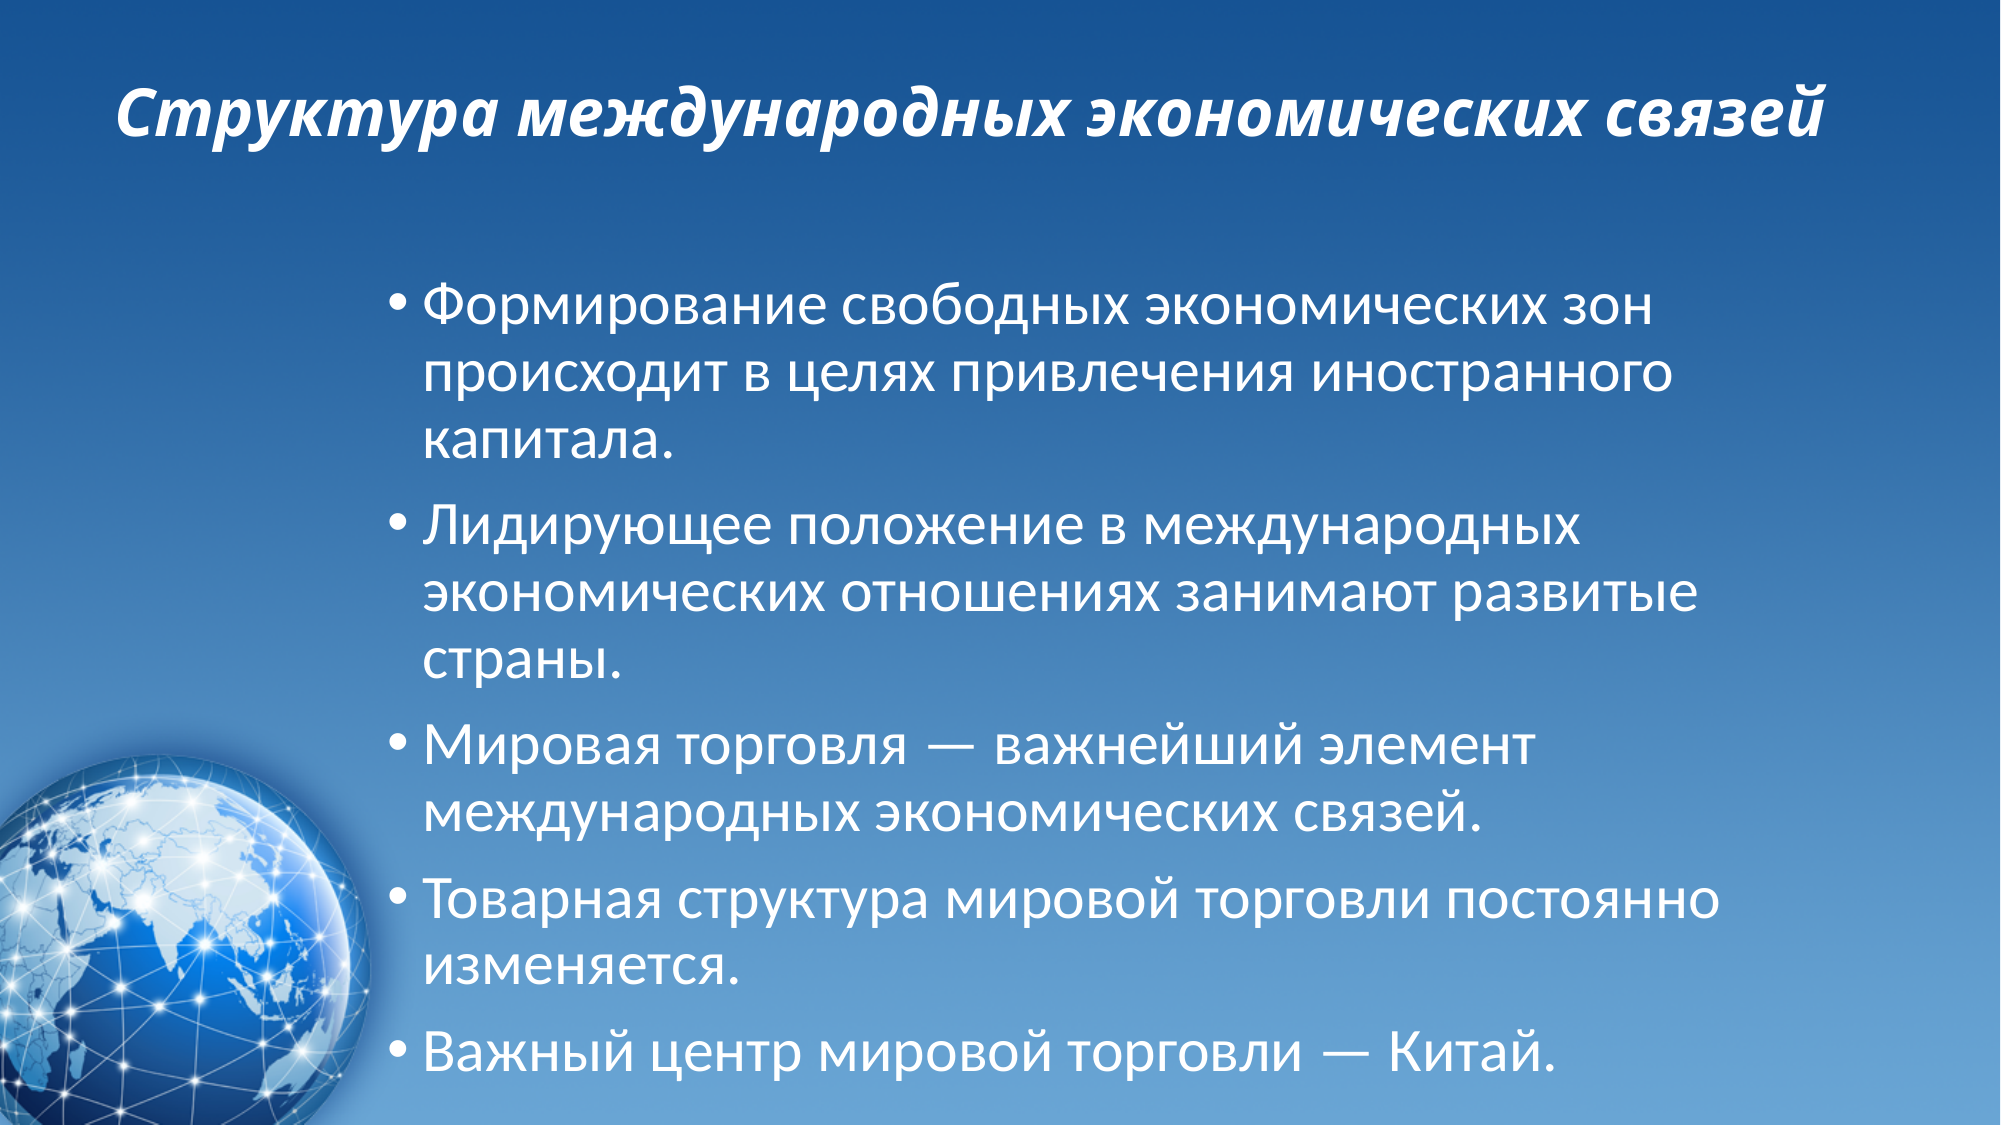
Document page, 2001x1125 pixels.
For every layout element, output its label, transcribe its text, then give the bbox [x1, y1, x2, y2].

title Структура международных экономических связей [99, 45, 1863, 264]
picture [0, 0, 2001, 1125]
list Формирование свободных экономических зон происходит в целях привлечения иностранного капитала. Лидирующее положение в международных экономических отношениях занимают развитые страны. Мировая торговля — важнейший элемент международных экономических связей. Товарная структура мировой торговли постоянно изменяется. Важный центр мировой торговли — Китай. [372, 263, 1923, 1094]
